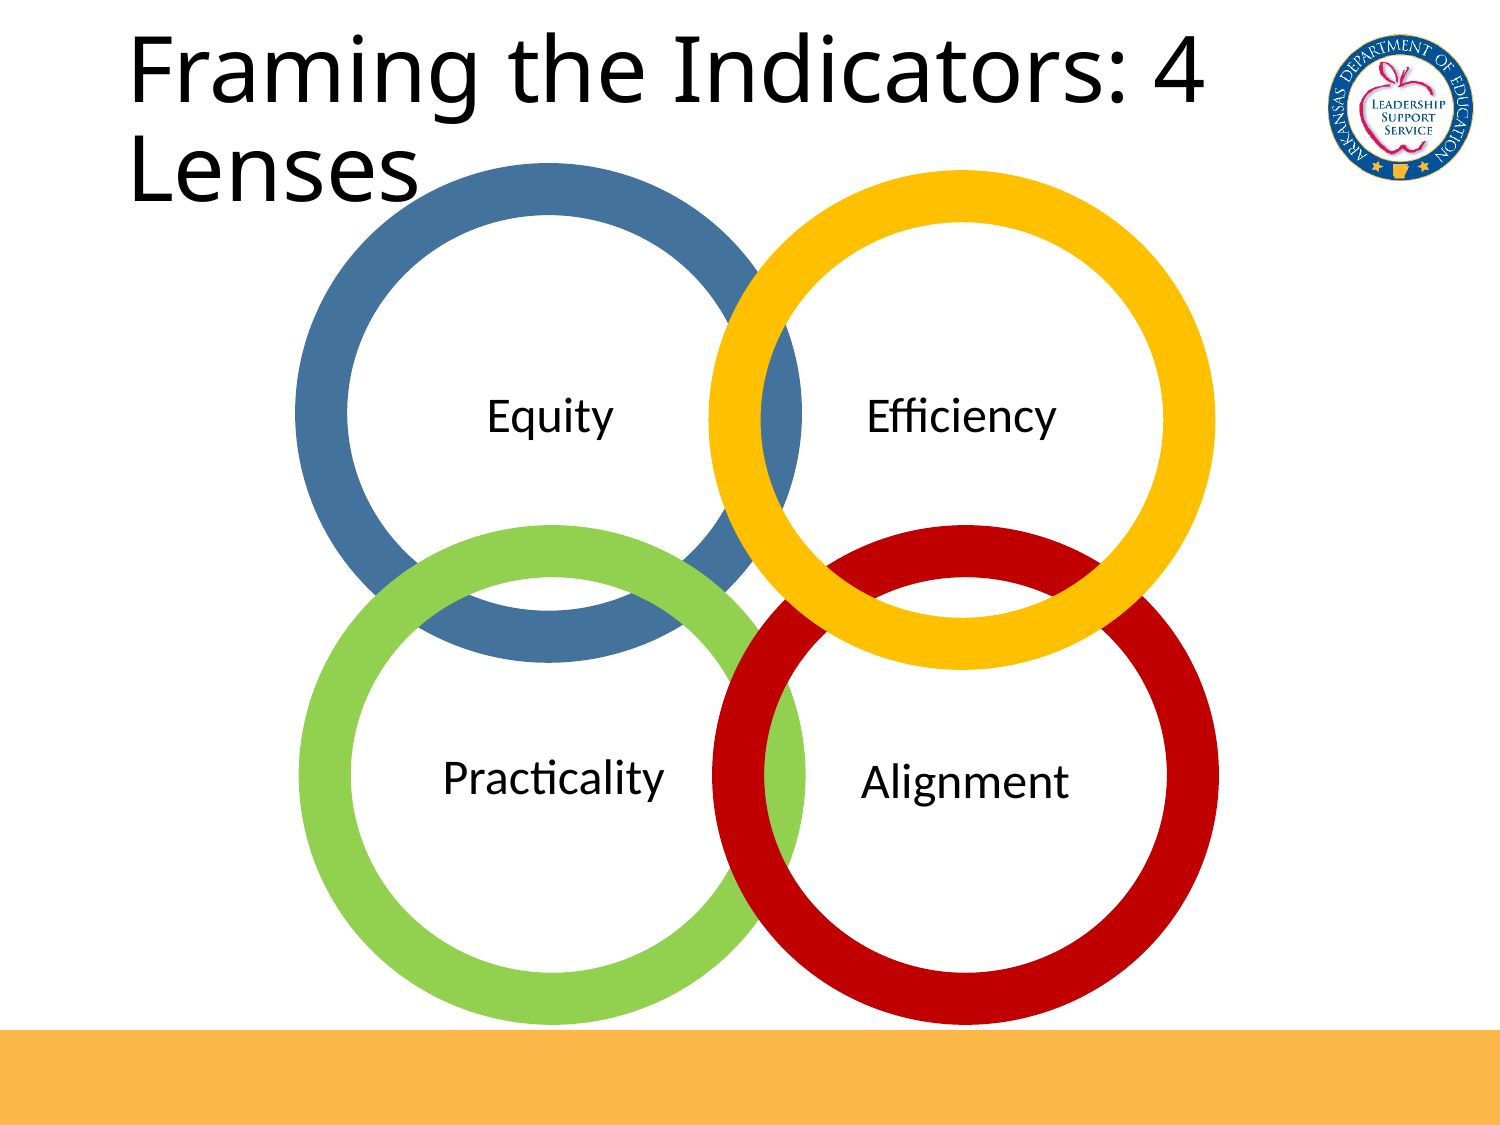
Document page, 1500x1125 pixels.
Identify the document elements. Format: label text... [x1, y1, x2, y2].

title Framing the Indicators: 4 Lenses [111, 13, 1405, 231]
picture [1405, 34, 1478, 181]
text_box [321, 189, 1193, 999]
